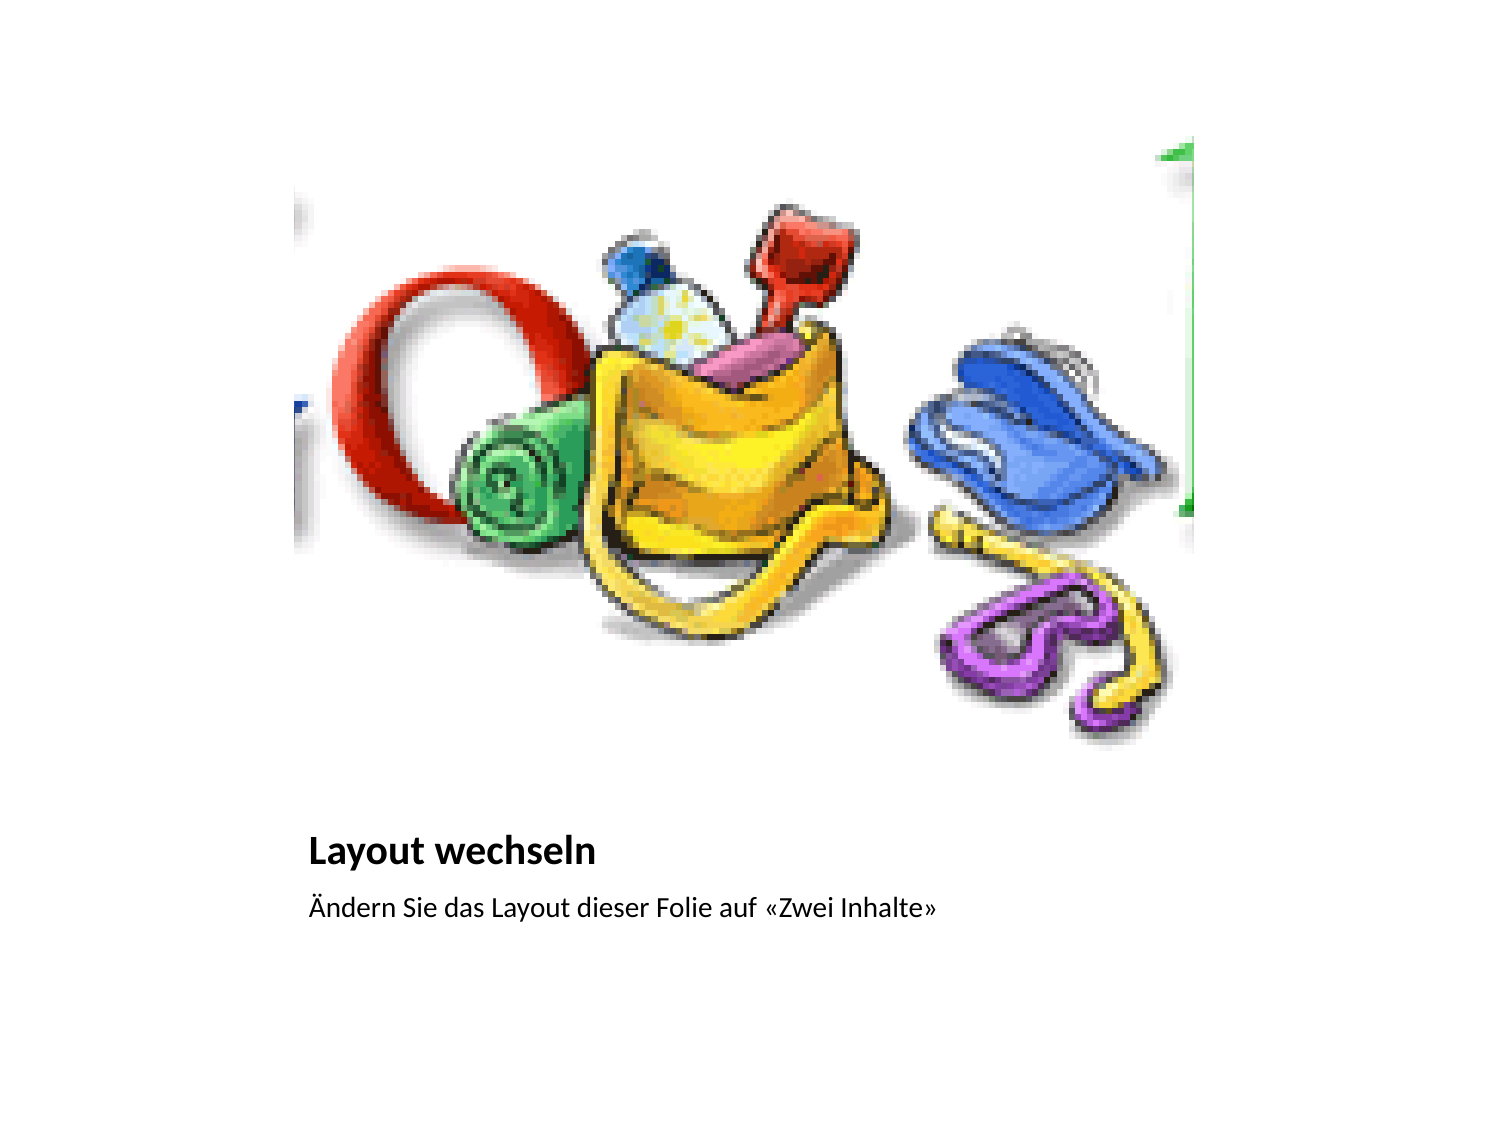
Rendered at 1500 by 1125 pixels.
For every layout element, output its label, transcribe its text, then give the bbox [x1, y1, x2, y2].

title Layout wechseln [294, 787, 1194, 880]
picture [293, 100, 1195, 776]
list Ändern Sie das Layout dieser Folie auf «Zwei Inhalte» [294, 880, 1194, 1013]
